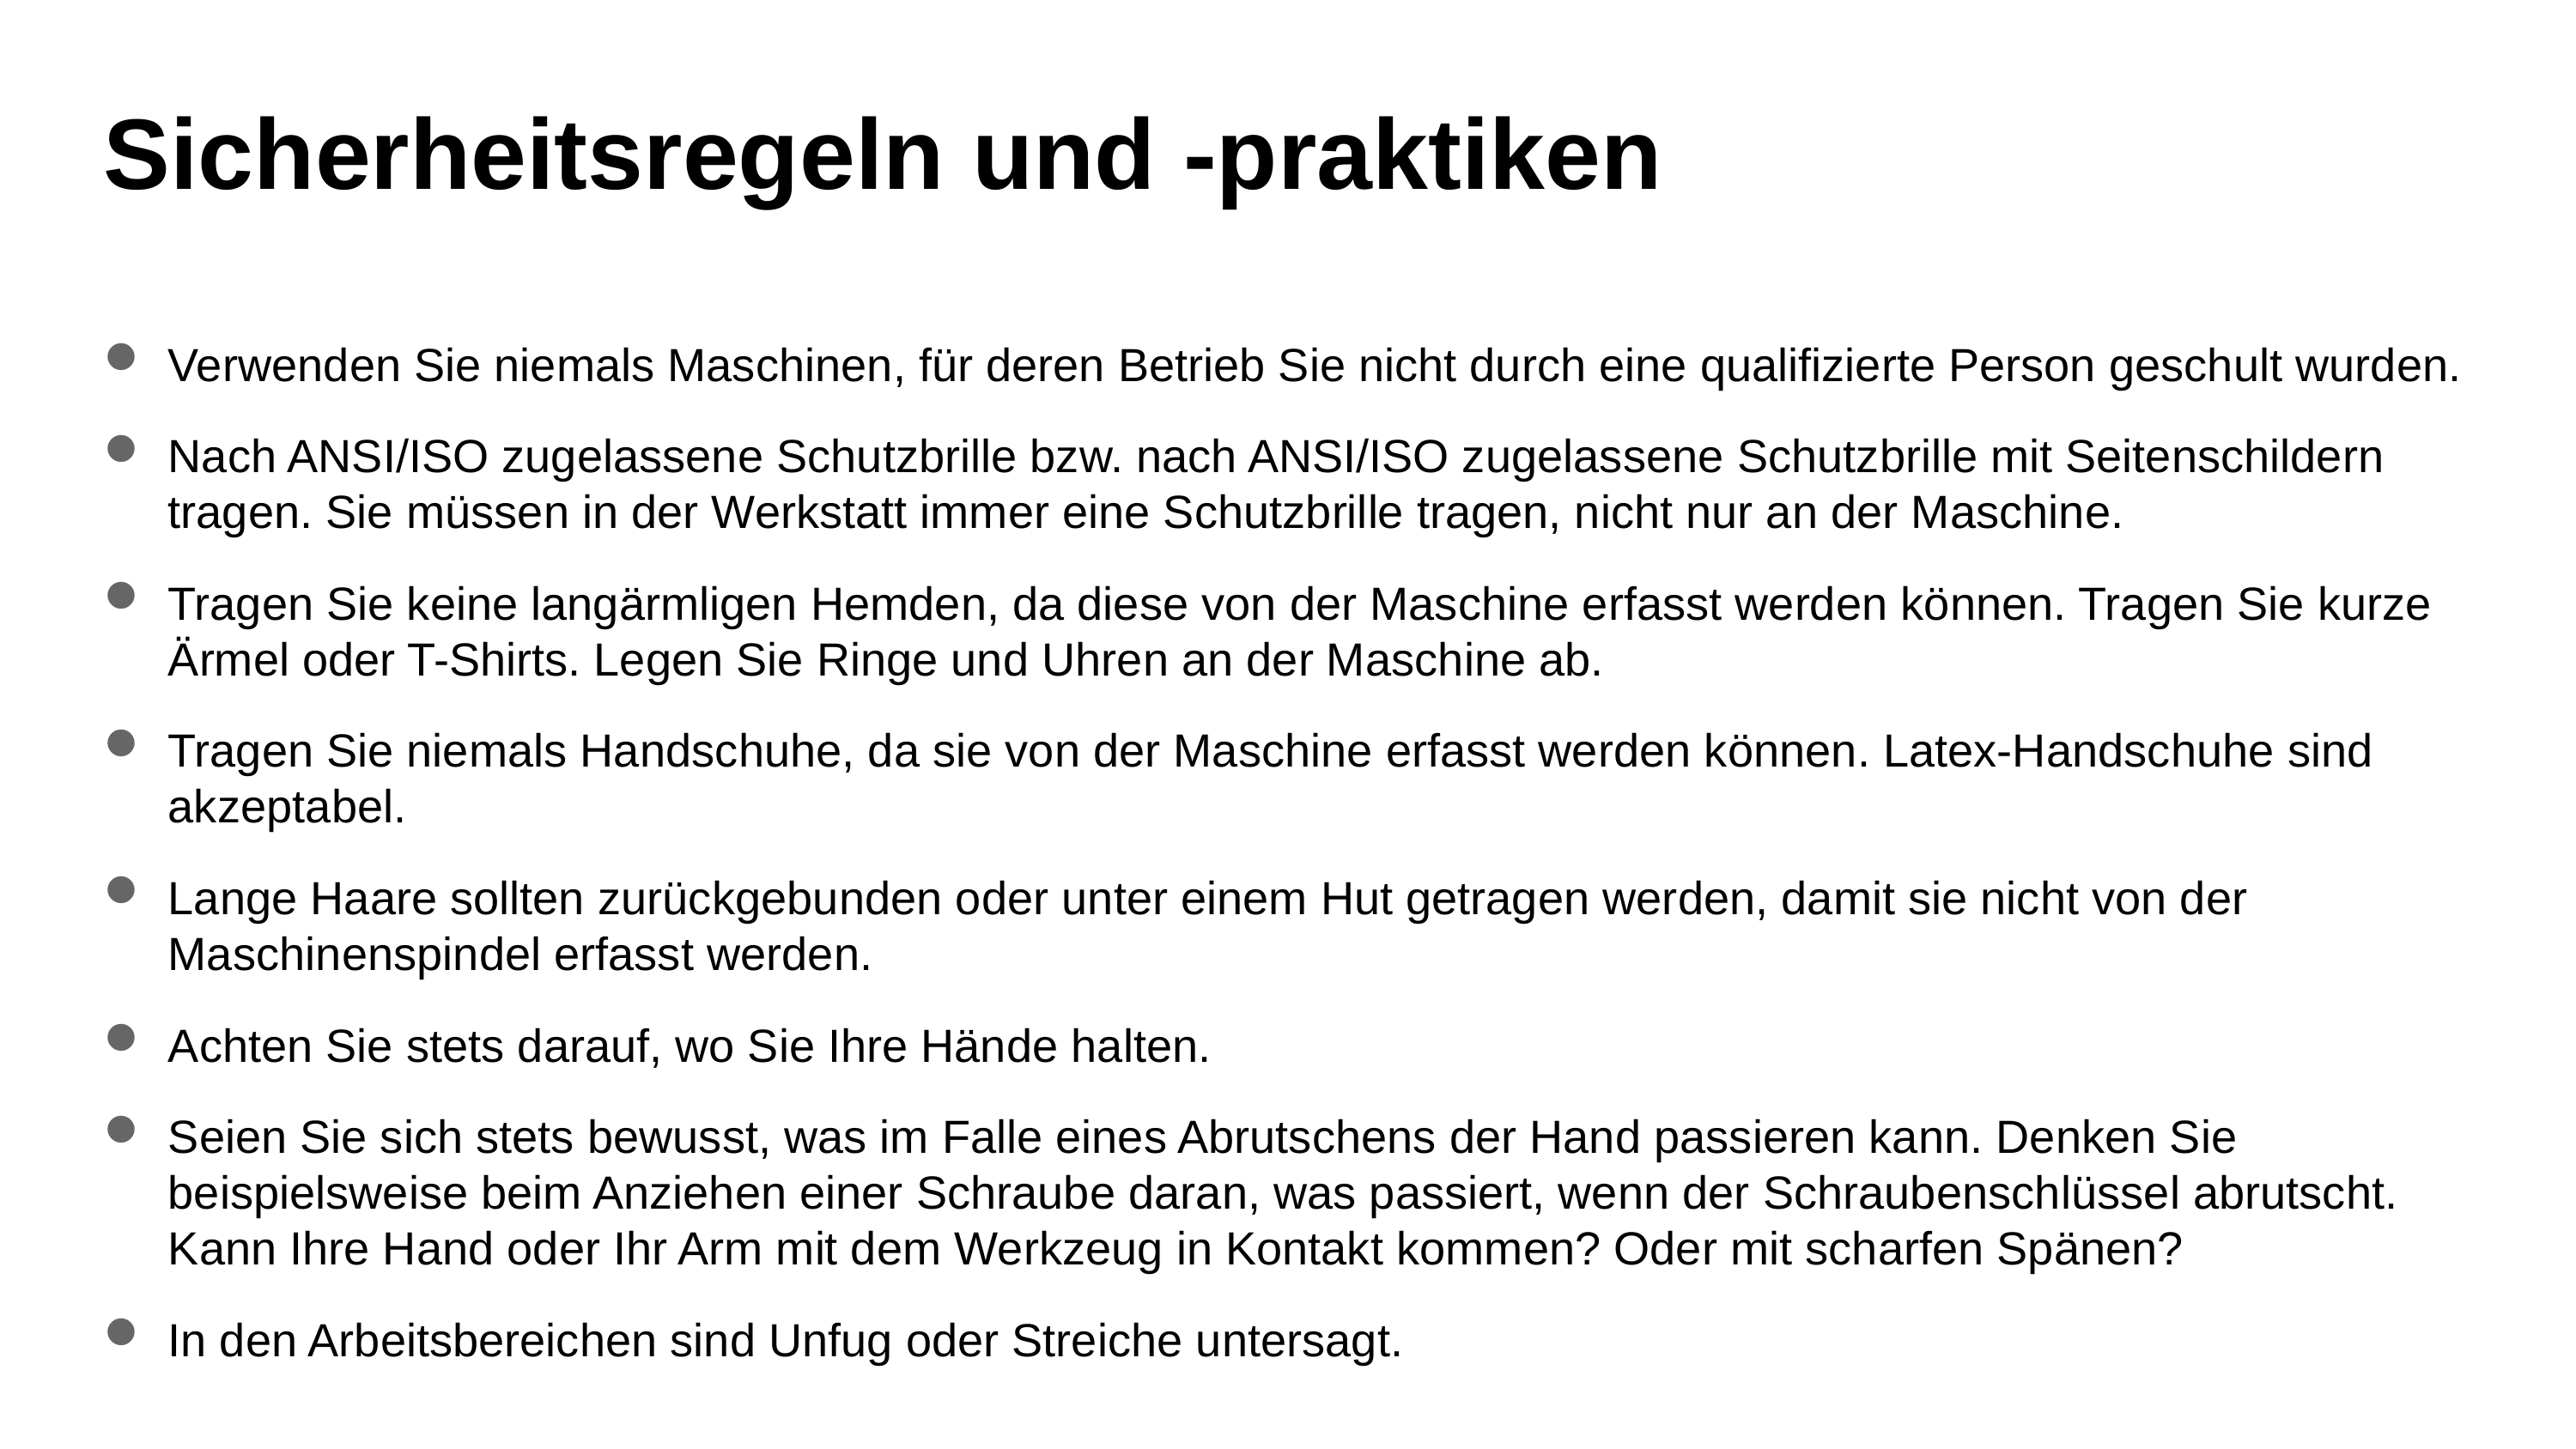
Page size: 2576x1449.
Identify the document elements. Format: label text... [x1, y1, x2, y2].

list Verwenden Sie niemals Maschinen, für deren Betrieb Sie nicht durch eine qualifizierte Person geschult wurden. Nach ANSI/ISO zugelassene Schutzbrille bzw. nach ANSI/ISO zugelassene Schutzbrille mit Seitenschildern tragen. Sie müssen in der Werkstatt immer eine Schutzbrille tragen, nicht nur an der Maschine. Tragen Sie keine langärmligen Hemden, da diese von der Maschine erfasst werden können. Tragen Sie kurze Ärmel oder T-Shirts. Legen Sie Ringe und Uhren an der Maschine ab. Tragen Sie niemals Handschuhe, da sie von der Maschine erfasst werden können. Latex-Handschuhe sind akzeptabel. Lange Haare sollten zurückgebunden oder unter einem Hut getragen werden, damit sie nicht von der Maschinenspindel erfasst werden. Achten Sie stets darauf, wo Sie Ihre Hände halten. Seien Sie sich stets bewusst, was im Falle eines Abrutschens der Hand passieren kann. Denken Sie beispielsweise beim Anziehen einer Schraube daran, was passiert, wenn der Schraubenschlüssel abrutscht. Kann Ihre Hand oder Ihr Arm mit dem Werkzeug in Kontakt kommen? Oder mit scharfen Spänen? In den Arbeitsbereichen sind Unfug oder Streiche untersagt. [103, 335, 2473, 1368]
title Sicherheitsregeln und -praktiken [103, 103, 2473, 213]
